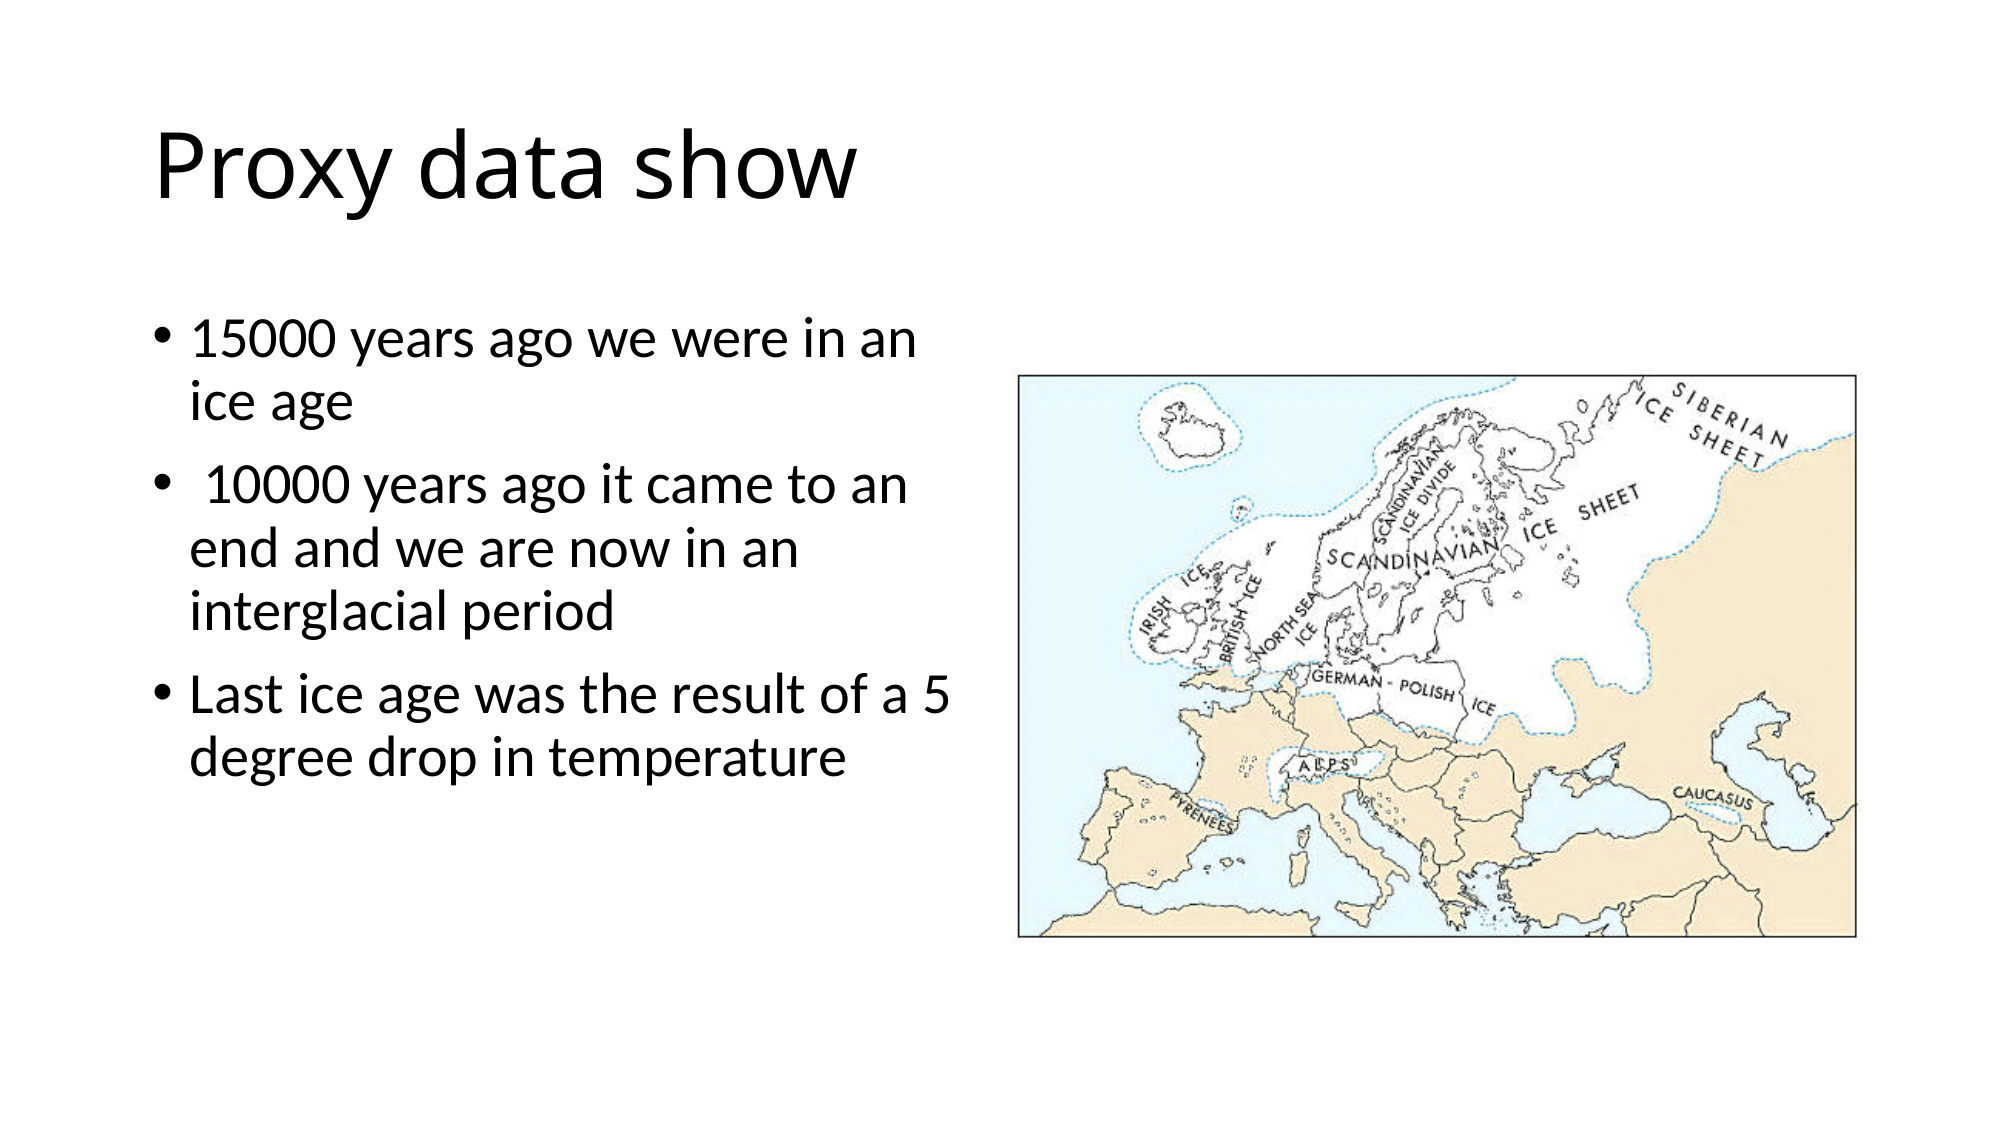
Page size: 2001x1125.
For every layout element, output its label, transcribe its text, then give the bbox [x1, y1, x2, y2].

list 15000 years ago we were in an ice age 10000 years ago it came to an end and we are now in an interglacial period Last ice age was the result of a 5 degree drop in temperature [137, 299, 988, 1014]
title Proxy data show [137, 59, 1863, 278]
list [1012, 369, 1863, 944]
